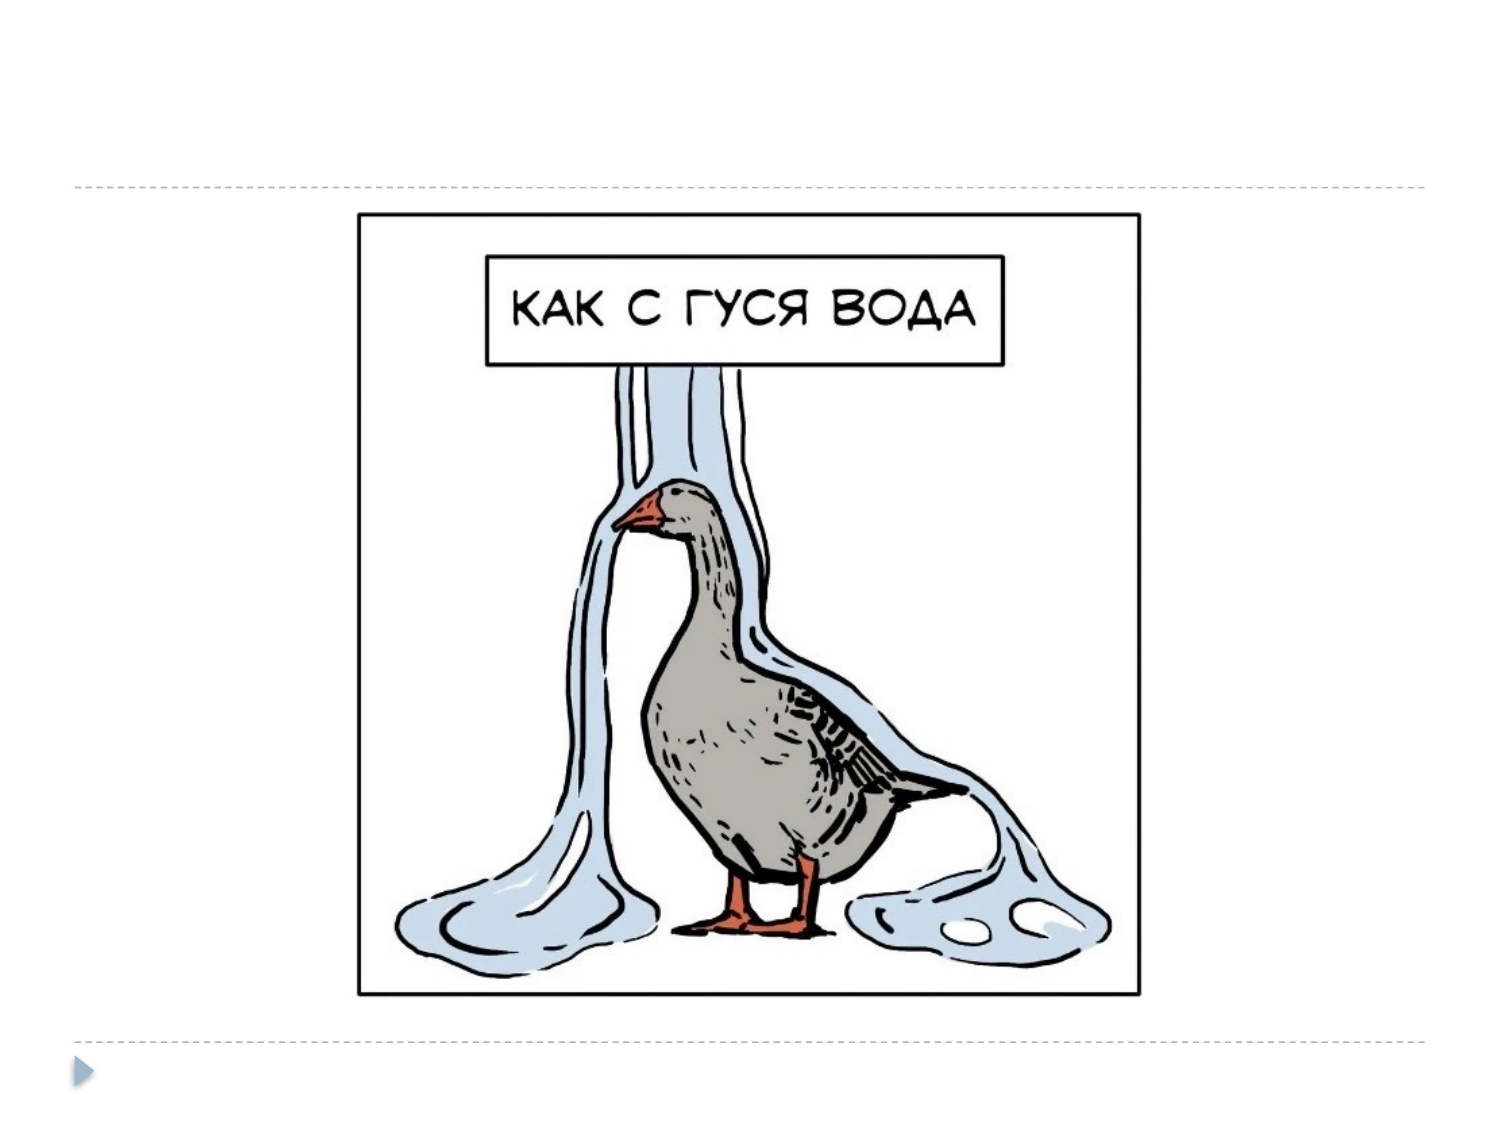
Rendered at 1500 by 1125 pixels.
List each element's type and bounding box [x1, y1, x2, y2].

picture [344, 199, 1156, 1011]
